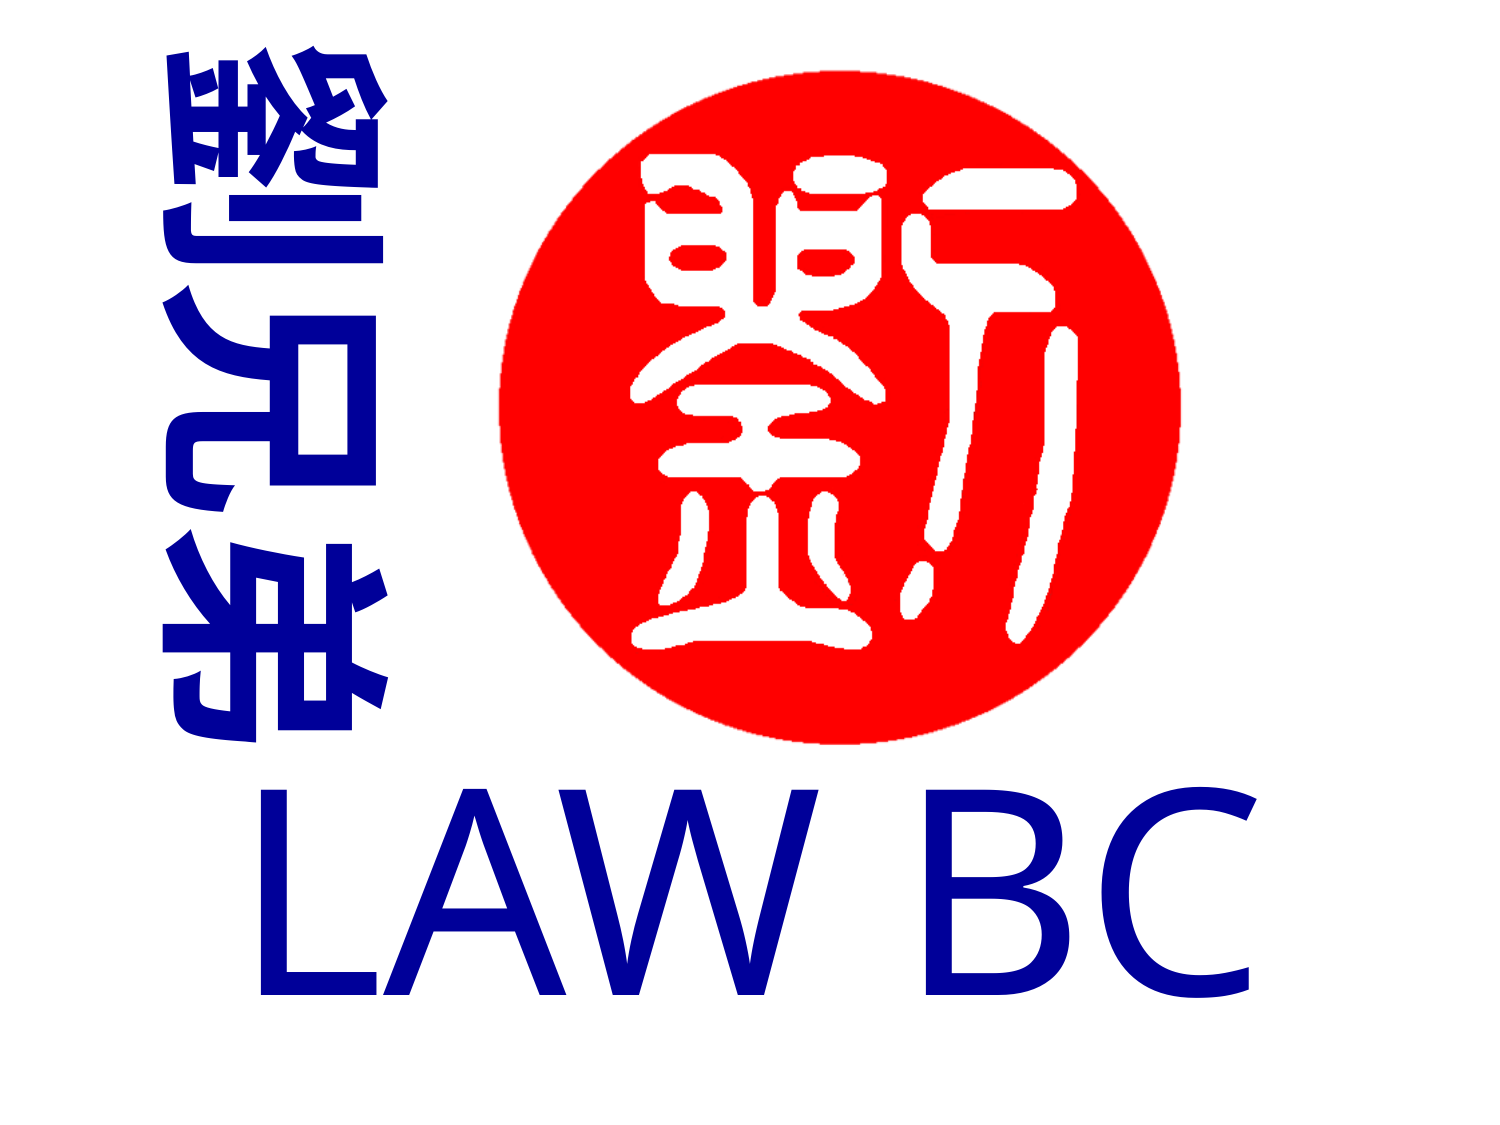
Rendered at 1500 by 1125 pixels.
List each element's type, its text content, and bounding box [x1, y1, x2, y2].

text_box 劉兄弟 [110, 0, 432, 799]
picture [478, 66, 1205, 755]
text_box LAW BC [0, 700, 1500, 1061]
